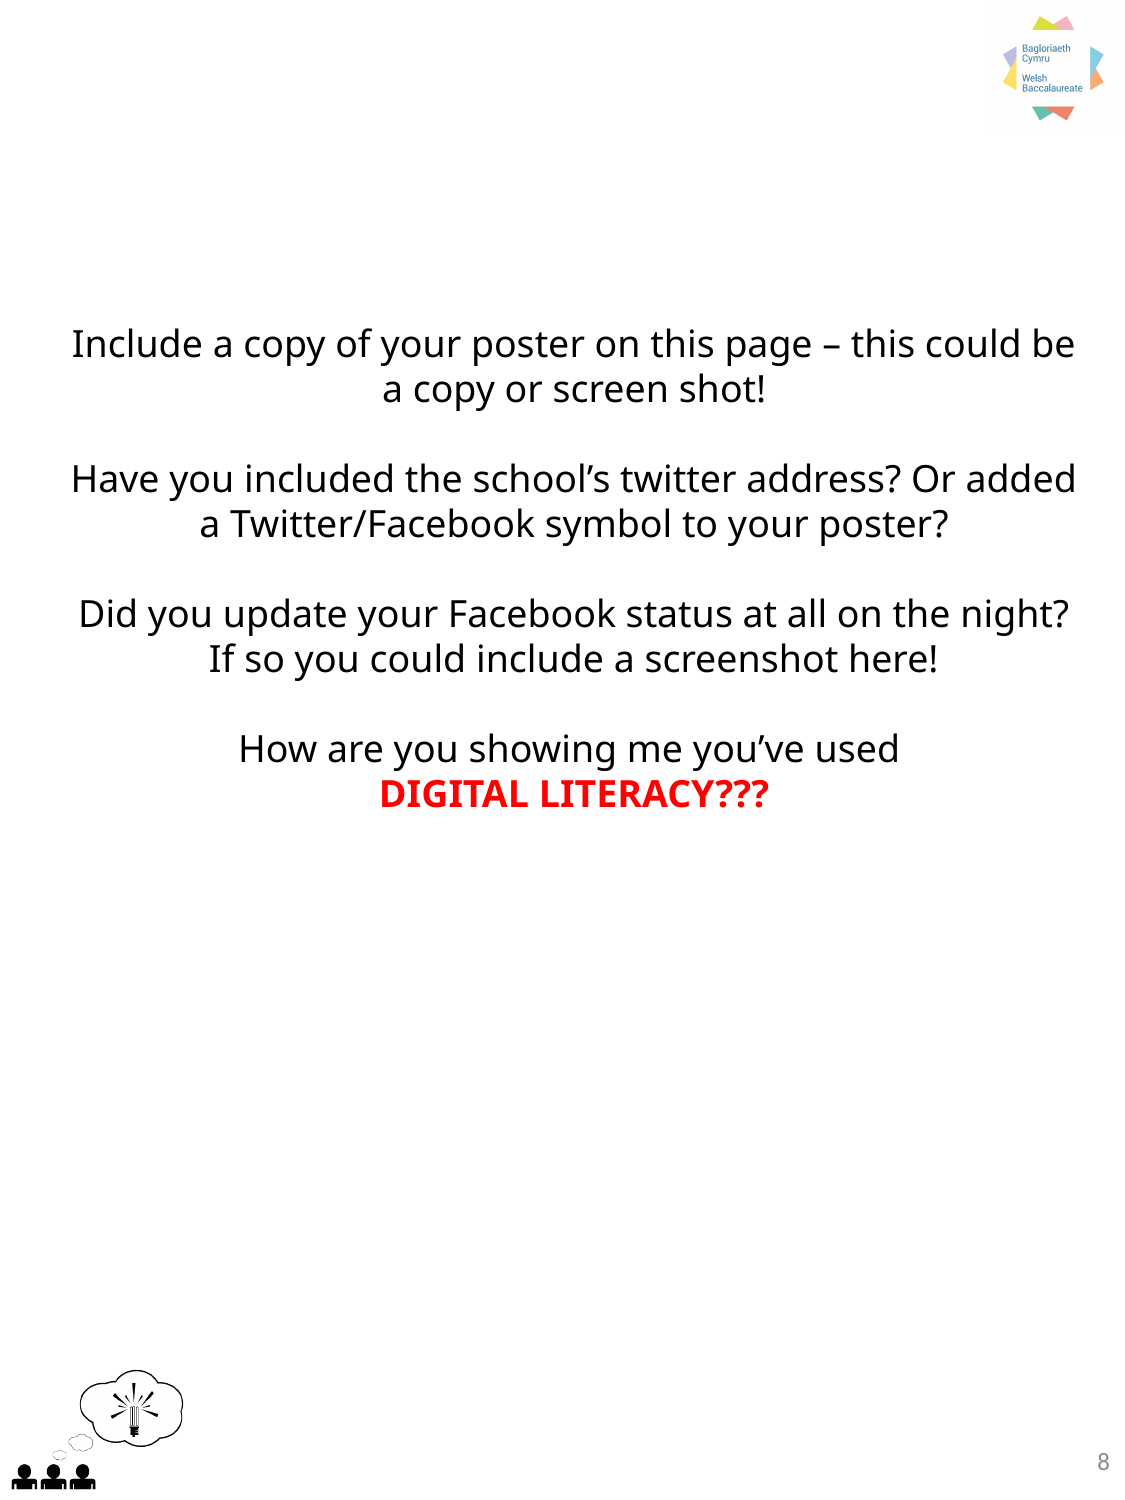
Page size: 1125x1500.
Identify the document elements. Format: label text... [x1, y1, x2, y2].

picture [9, 1365, 196, 1491]
picture [987, 7, 1125, 136]
text_box Include a copy of your poster on this page – this could be a copy or screen shot! Have you included the school’s twitter address? Or added a Twitter/Facebook symbol to your poster? Did you update your Facebook status at all on the night? If so you could include a screenshot here! How are you showing me you’ve used DIGITAL LITERACY??? [54, 312, 1094, 823]
slide_number 8 [862, 1420, 1125, 1500]
